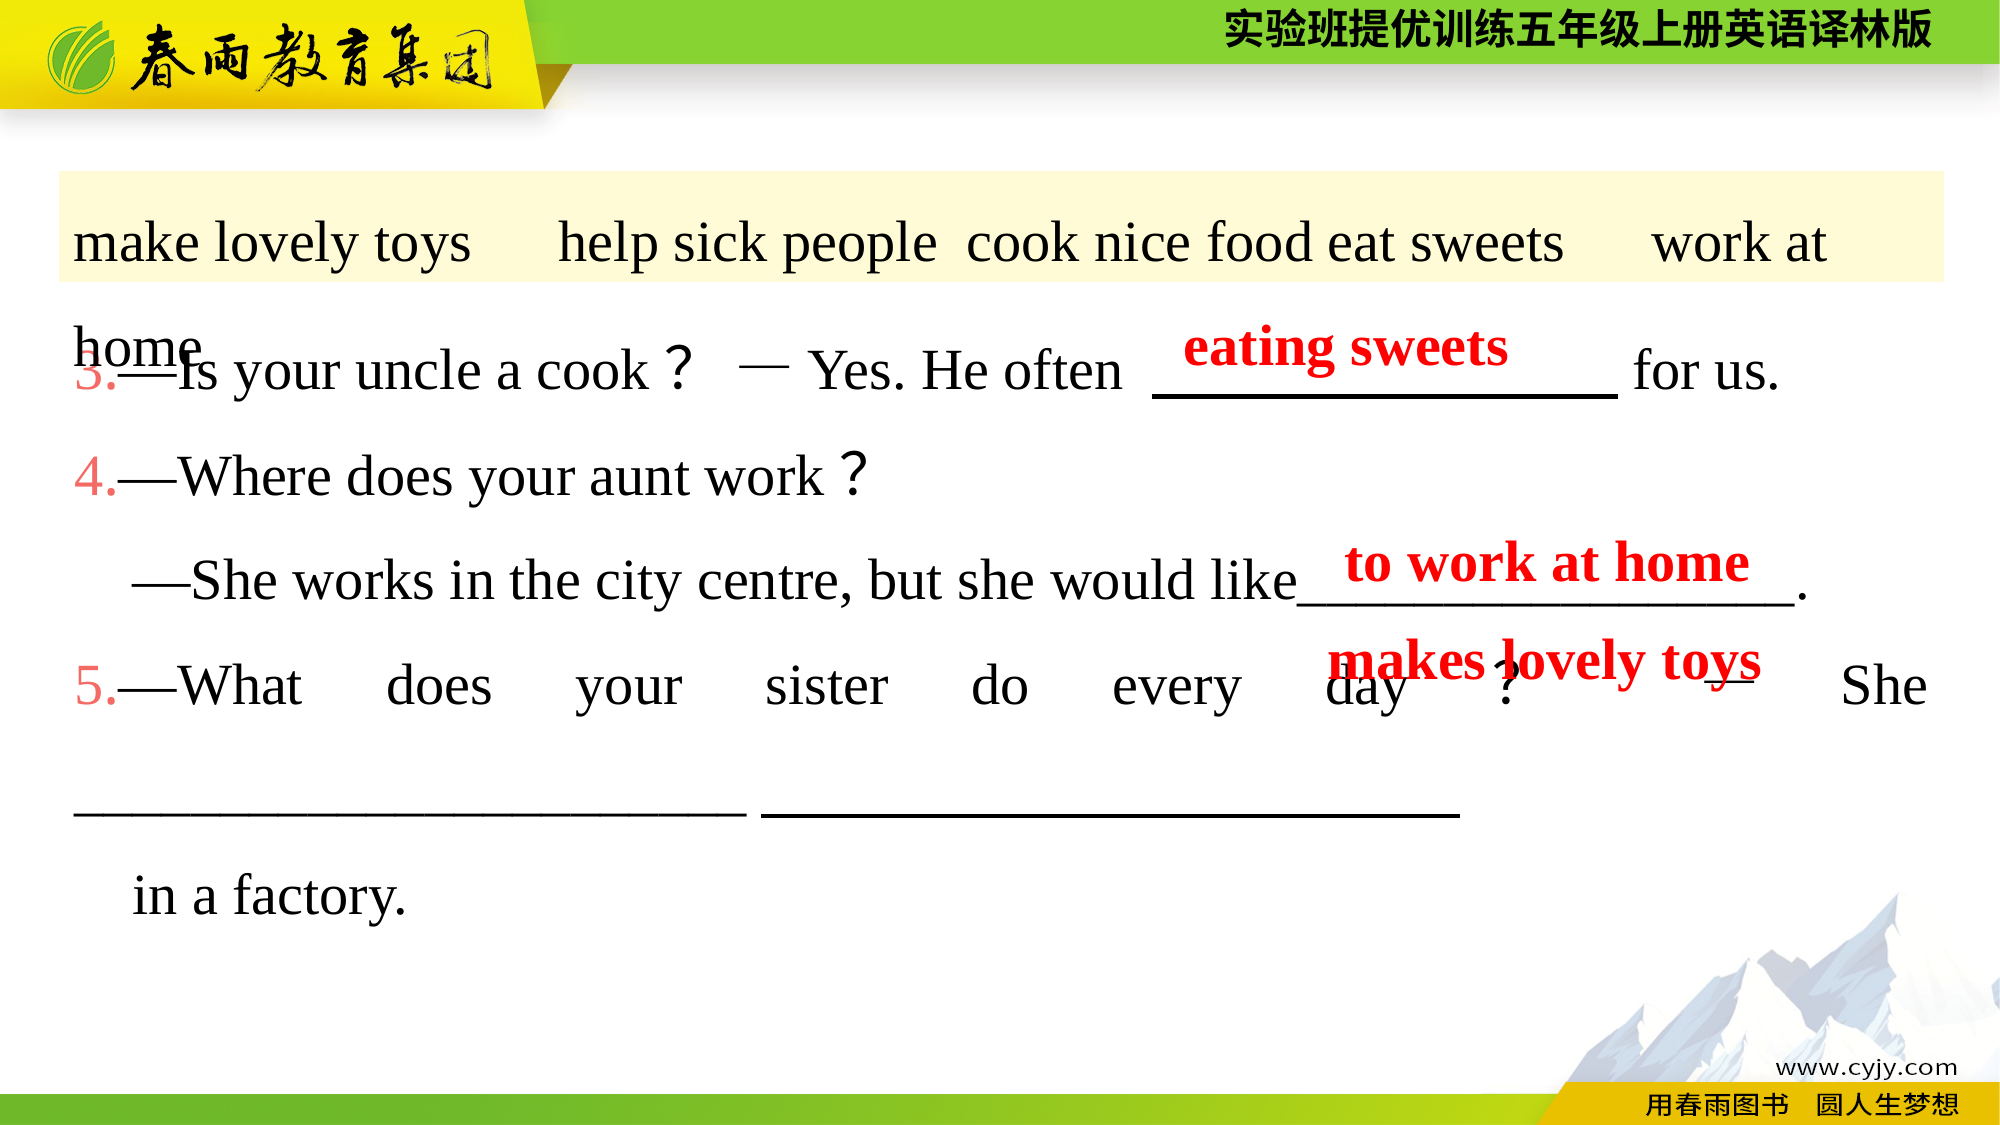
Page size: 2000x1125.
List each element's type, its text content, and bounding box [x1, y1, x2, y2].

list 3.—Is your uncle a cook？ —Yes. He often for us. 4.—Where does your aunt work？ —She works in the city centre, but she would like_________________. 5.—What does your sister do every day？ —She _______________________ in a factory. [59, 386, 1944, 835]
picture [0, 0, 2000, 1125]
text_box make lovely toys help sick people cook nice food eat sweets work at home [59, 160, 1981, 386]
text_box to work at home [1329, 515, 1766, 600]
text_box makes lovely toys [1312, 613, 1778, 699]
text_box eating sweets [1168, 299, 1525, 385]
